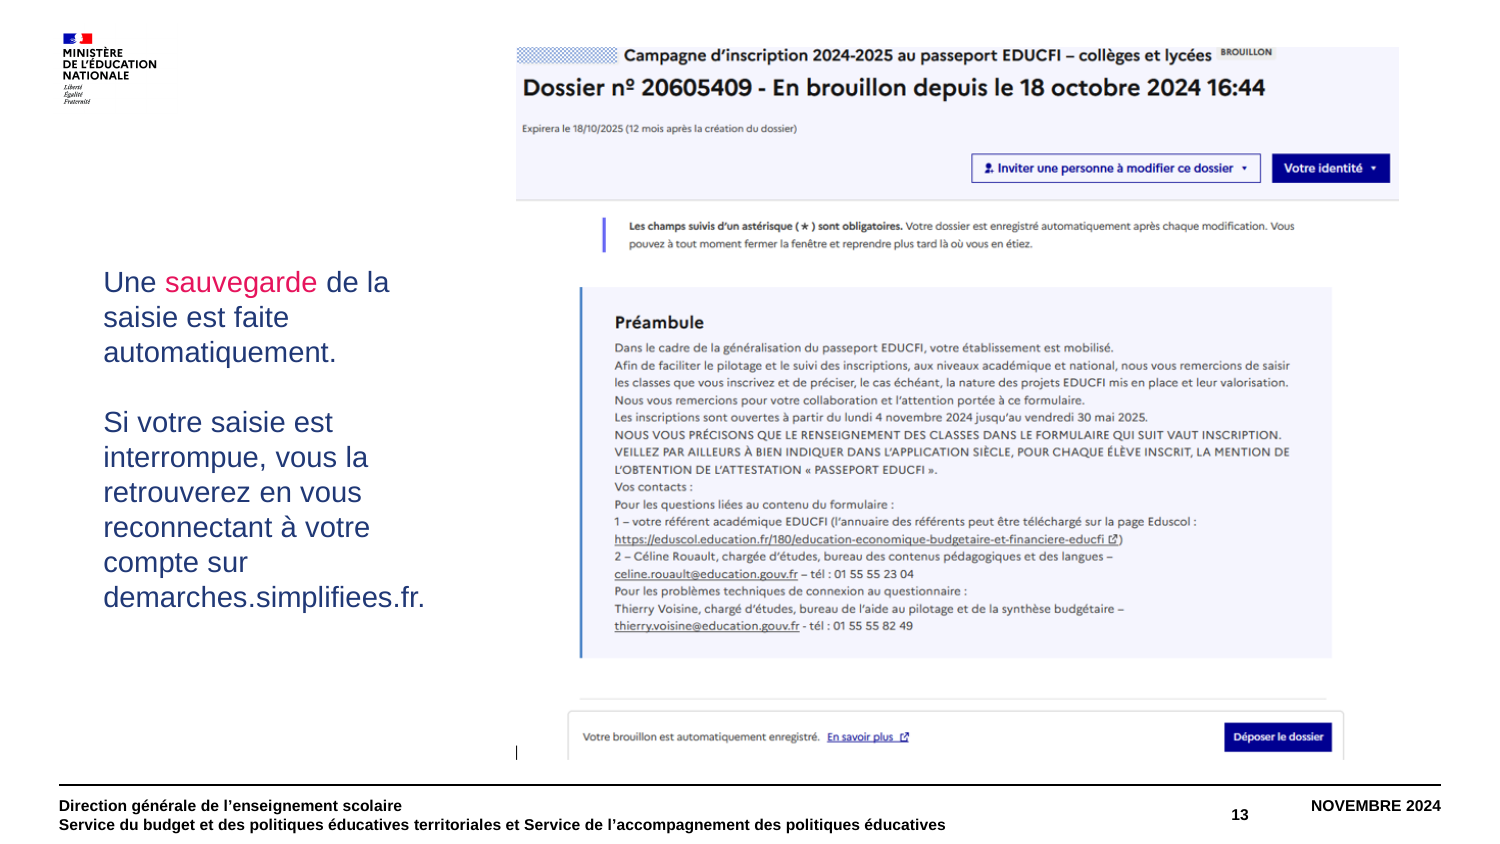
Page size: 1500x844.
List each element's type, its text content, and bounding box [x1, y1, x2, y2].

footer Direction générale de l’enseignement scolaire Service du budget et des politiques éducatives territoriales et Service de l’accompagnement des politiques éducatives [59, 784, 1028, 844]
slide_number NOVEMBRE 2024 [1249, 784, 1441, 844]
picture [53, 23, 178, 114]
slide_number 13 [1028, 784, 1249, 844]
text_box Une sauvegarde de la saisie est faite automatiquement. Si votre saisie est interrompue, vous la retrouverez en vous reconnectant à votre compte sur demarches.simplifiees.fr. [88, 256, 479, 621]
picture [513, 43, 1399, 765]
